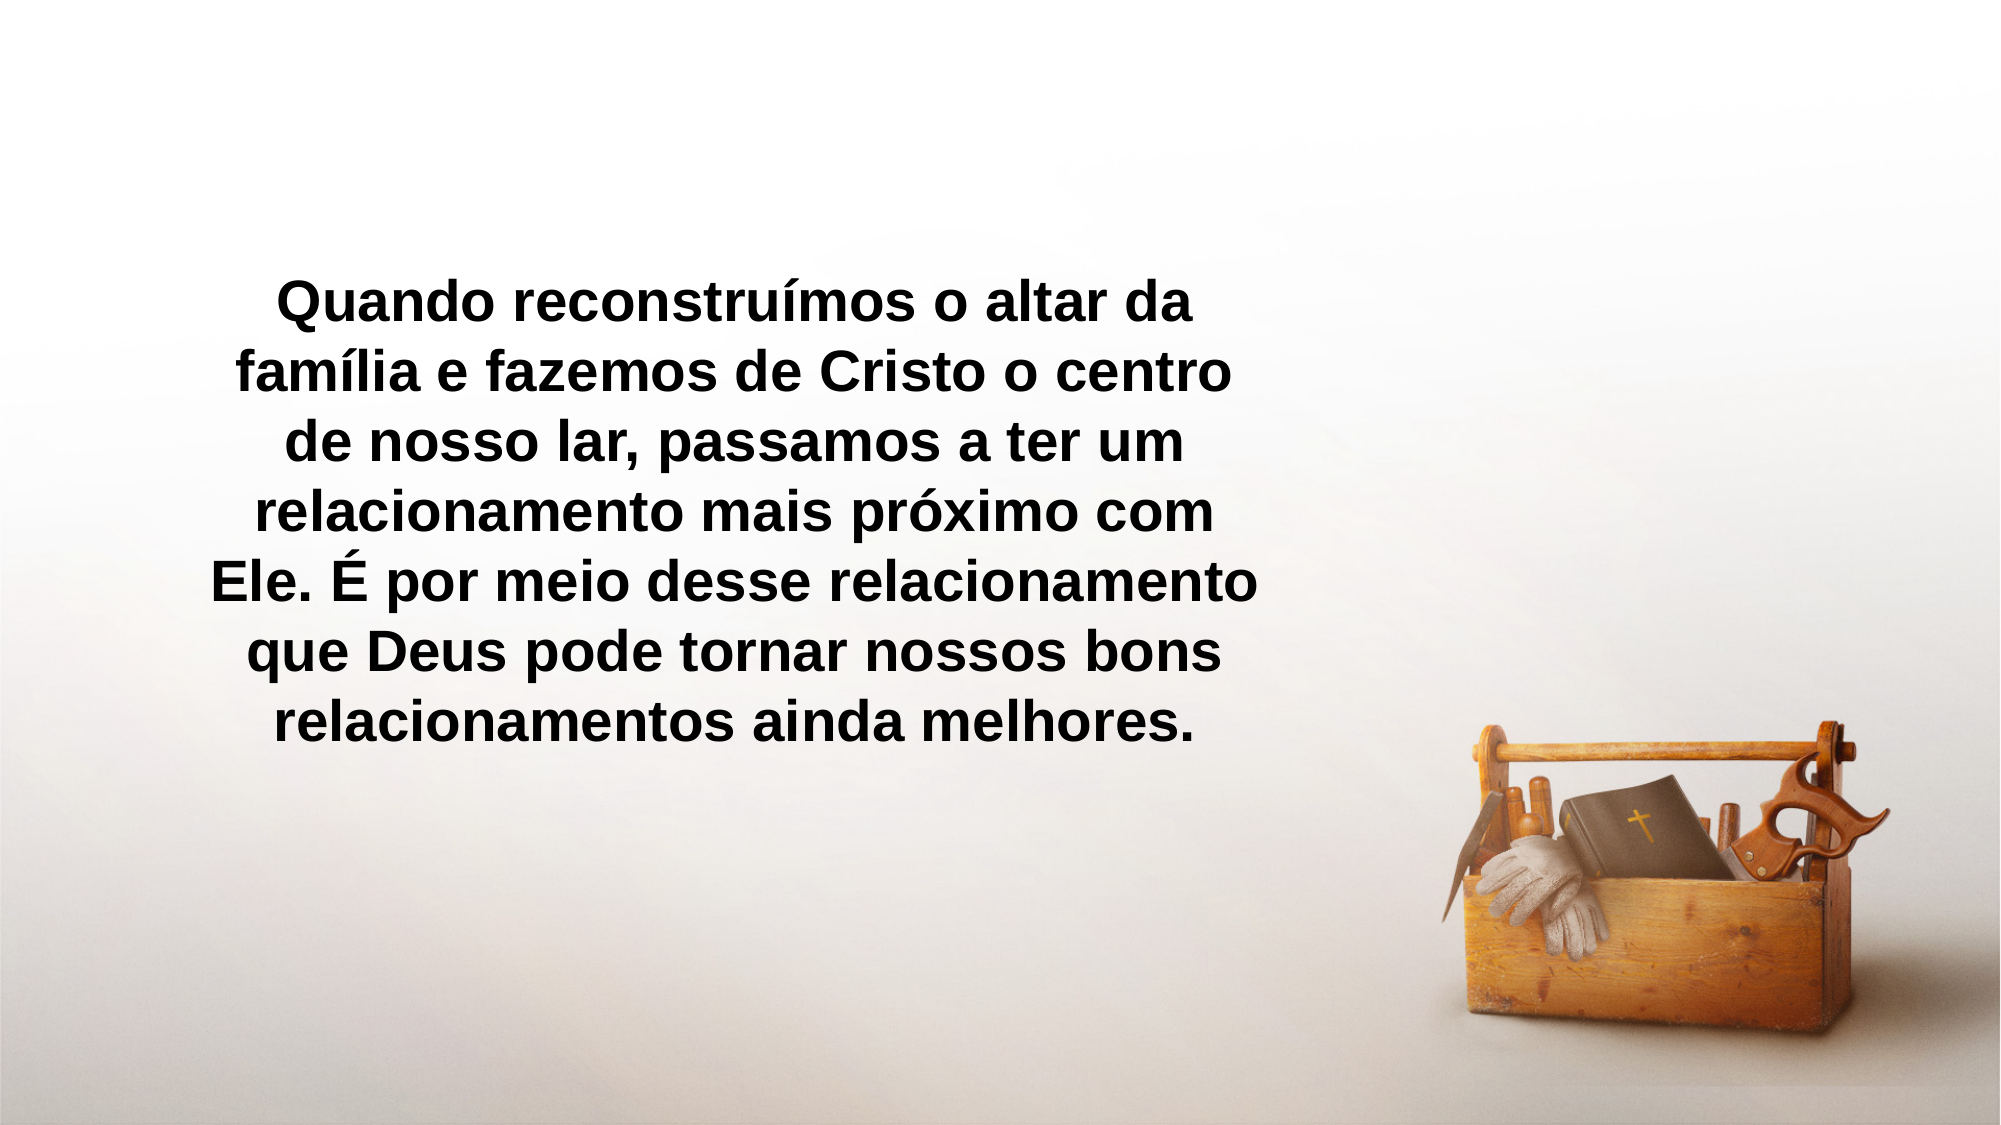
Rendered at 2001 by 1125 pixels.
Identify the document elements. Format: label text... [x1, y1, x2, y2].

picture [0, 0, 2001, 1125]
text_box Quando reconstruímos o altar da família e fazemos de Cristo o centro de nosso lar, passamos a ter um relacionamento mais próximo com Ele. É por meio desse relacionamento que Deus pode tornar nossos bons relacionamentos ainda melhores. [193, 256, 1278, 761]
